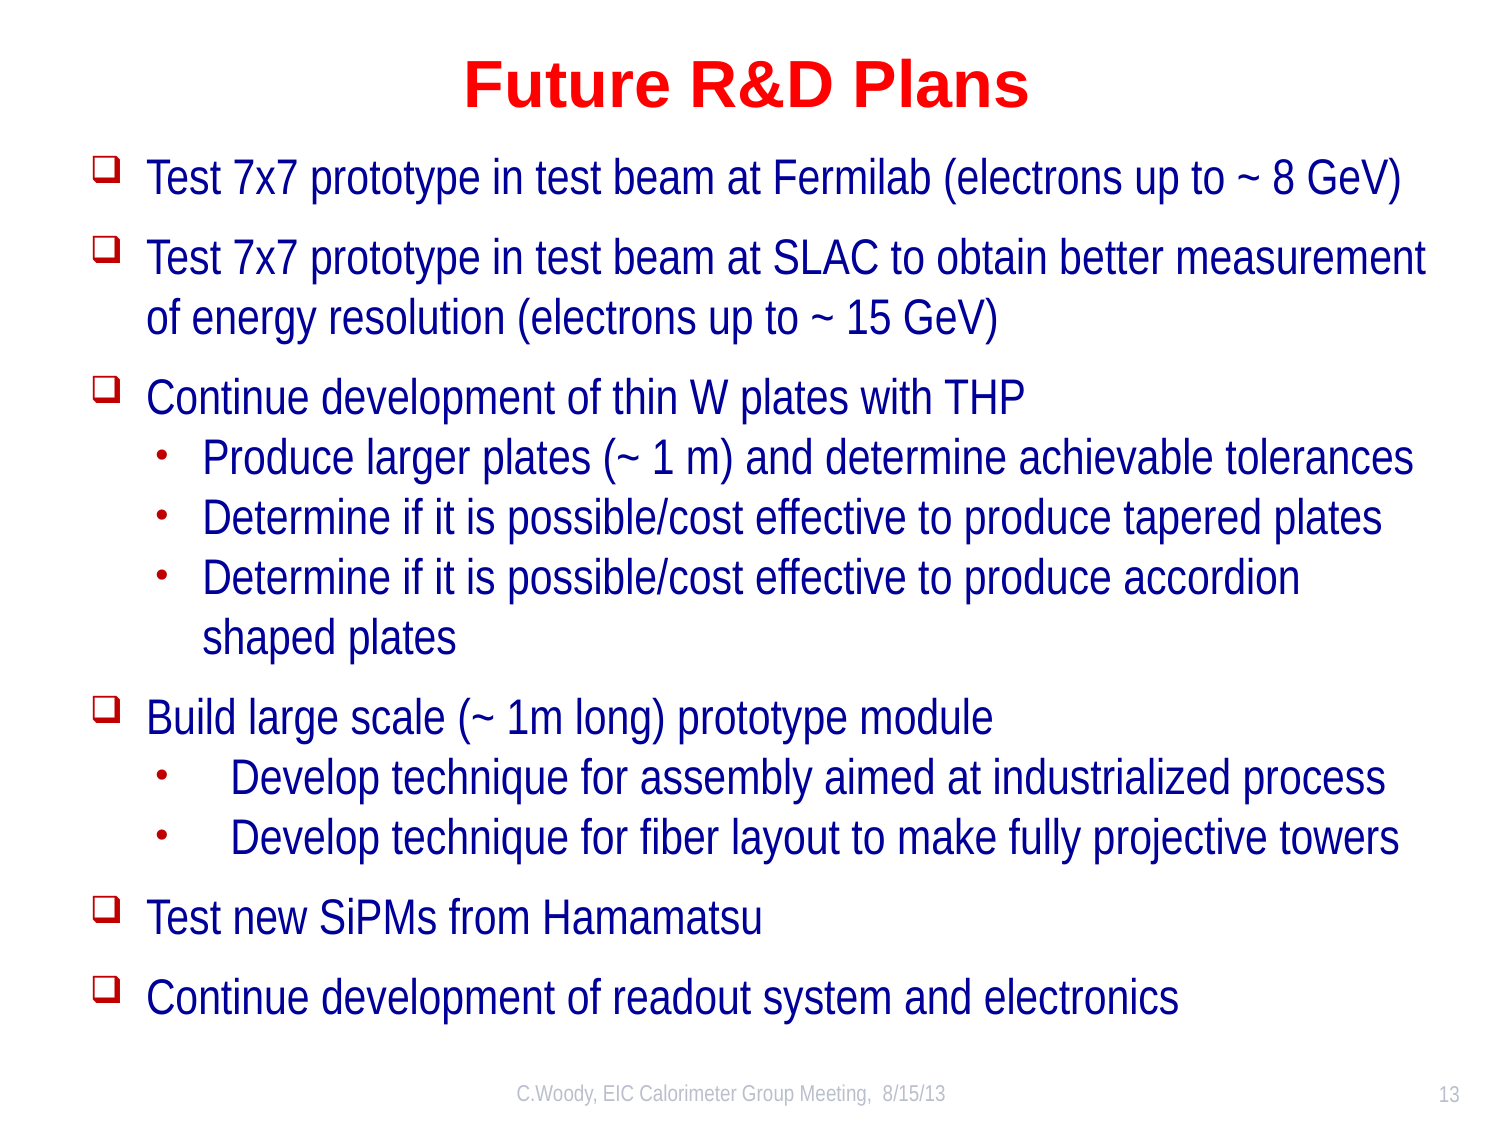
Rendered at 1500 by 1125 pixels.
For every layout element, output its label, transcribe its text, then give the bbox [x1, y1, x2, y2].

footer C.Woody, EIC Calorimeter Group Meeting, 8/15/13 [450, 1072, 1013, 1113]
text_box Test 7x7 prototype in test beam at Fermilab (electrons up to ~ 8 GeV) Test 7x7 prototype in test beam at SLAC to obtain better measurement of energy resolution (electrons up to ~ 15 GeV) Continue development of thin W plates with THP Produce larger plates (~ 1 m) and determine achievable tolerances Determine if it is possible/cost effective to produce tapered plates Determine if it is possible/cost effective to produce accordion shaped plates Build large scale (~ 1m long) prototype module Develop technique for assembly aimed at industrialized process Develop technique for fiber layout to make fully projective towers Test new SiPMs from Hamamatsu Continue development of readout system and electronics [75, 137, 1461, 1032]
title Future R&D Plans [72, 37, 1423, 125]
slide_number 13 [1125, 1074, 1475, 1113]
